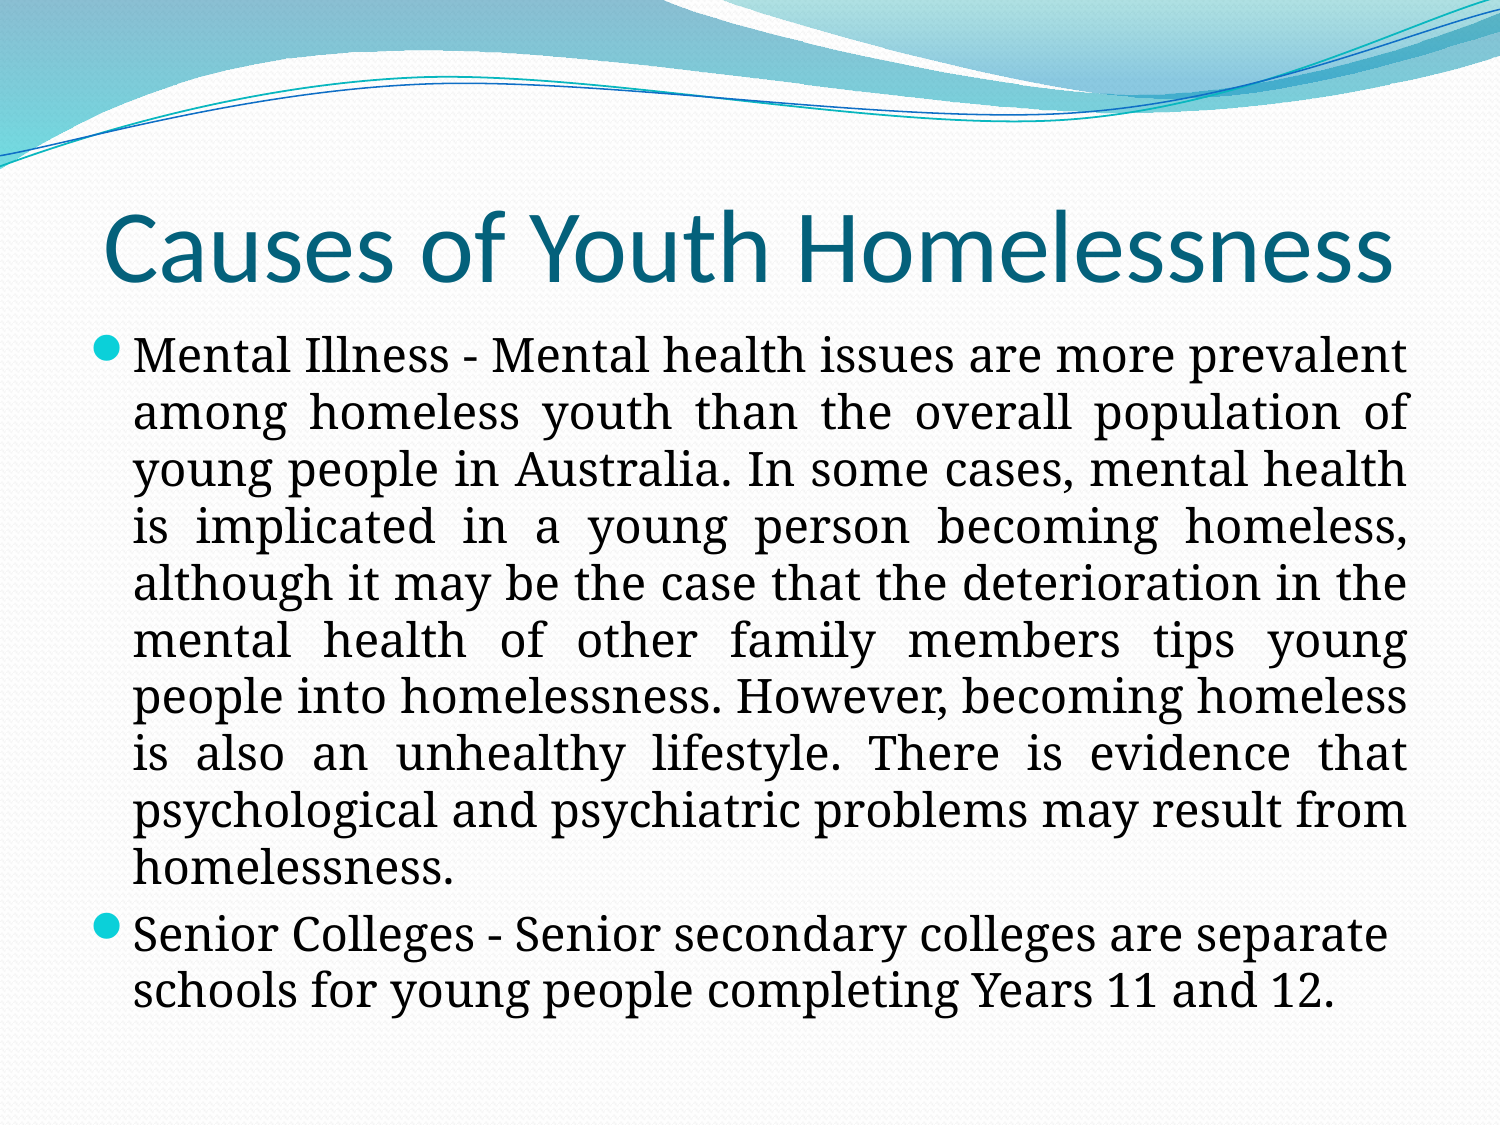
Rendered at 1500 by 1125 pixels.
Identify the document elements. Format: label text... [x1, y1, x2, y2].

title Causes of Youth Homelessness [75, 115, 1425, 303]
list Mental Illness - Mental health issues are more prevalent among homeless youth than the overall population of young people in Australia. In some cases, mental health is implicated in a young person becoming homeless, although it may be the case that the deterioration in the mental health of other family members tips young people into homelessness. However, becoming homeless is also an unhealthy lifestyle. There is evidence that psychological and psychiatric problems may result from homelessness. Senior Colleges - Senior secondary colleges are separate schools for young people completing Years 11 and 12. [75, 317, 1425, 1038]
